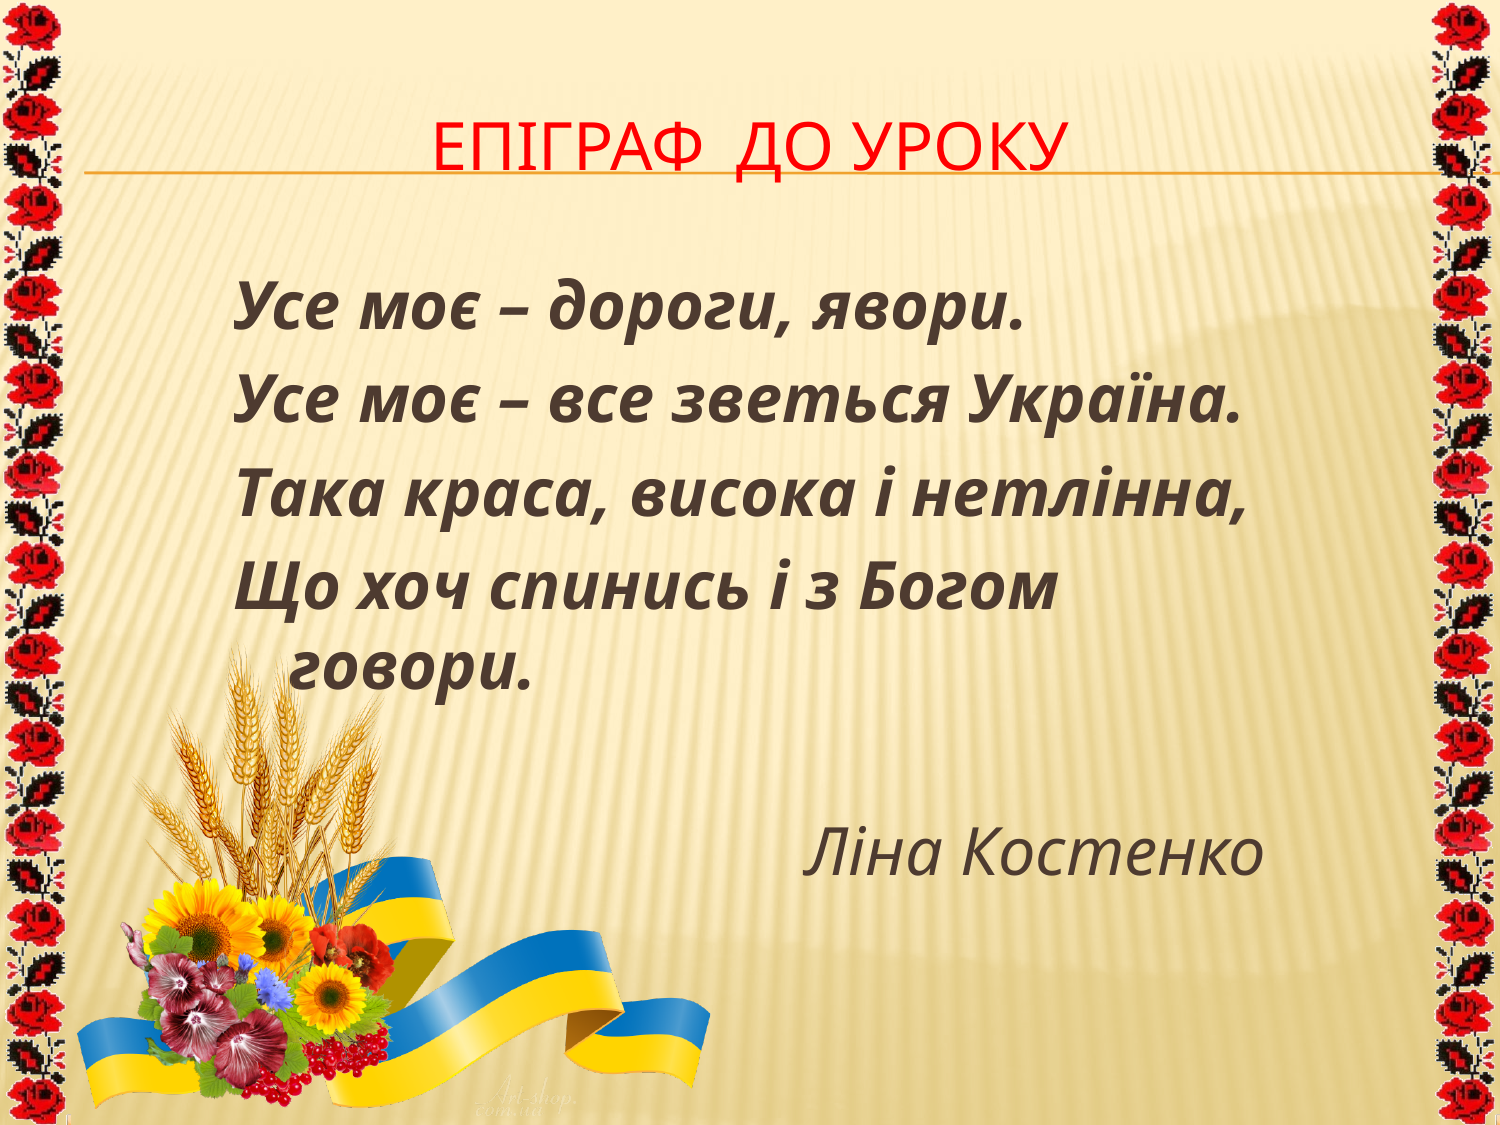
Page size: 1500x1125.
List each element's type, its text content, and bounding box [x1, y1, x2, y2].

list Усе моє – дороги, явори. Усе моє – все зветься Україна. Така краса, висока і нетлінна, Що хоч спинись і з Богом говори. Ліна Костенко [218, 255, 1282, 951]
title Епіграф до уроку [80, 75, 1418, 213]
picture [1428, 0, 1500, 1125]
picture [0, 0, 757, 1125]
